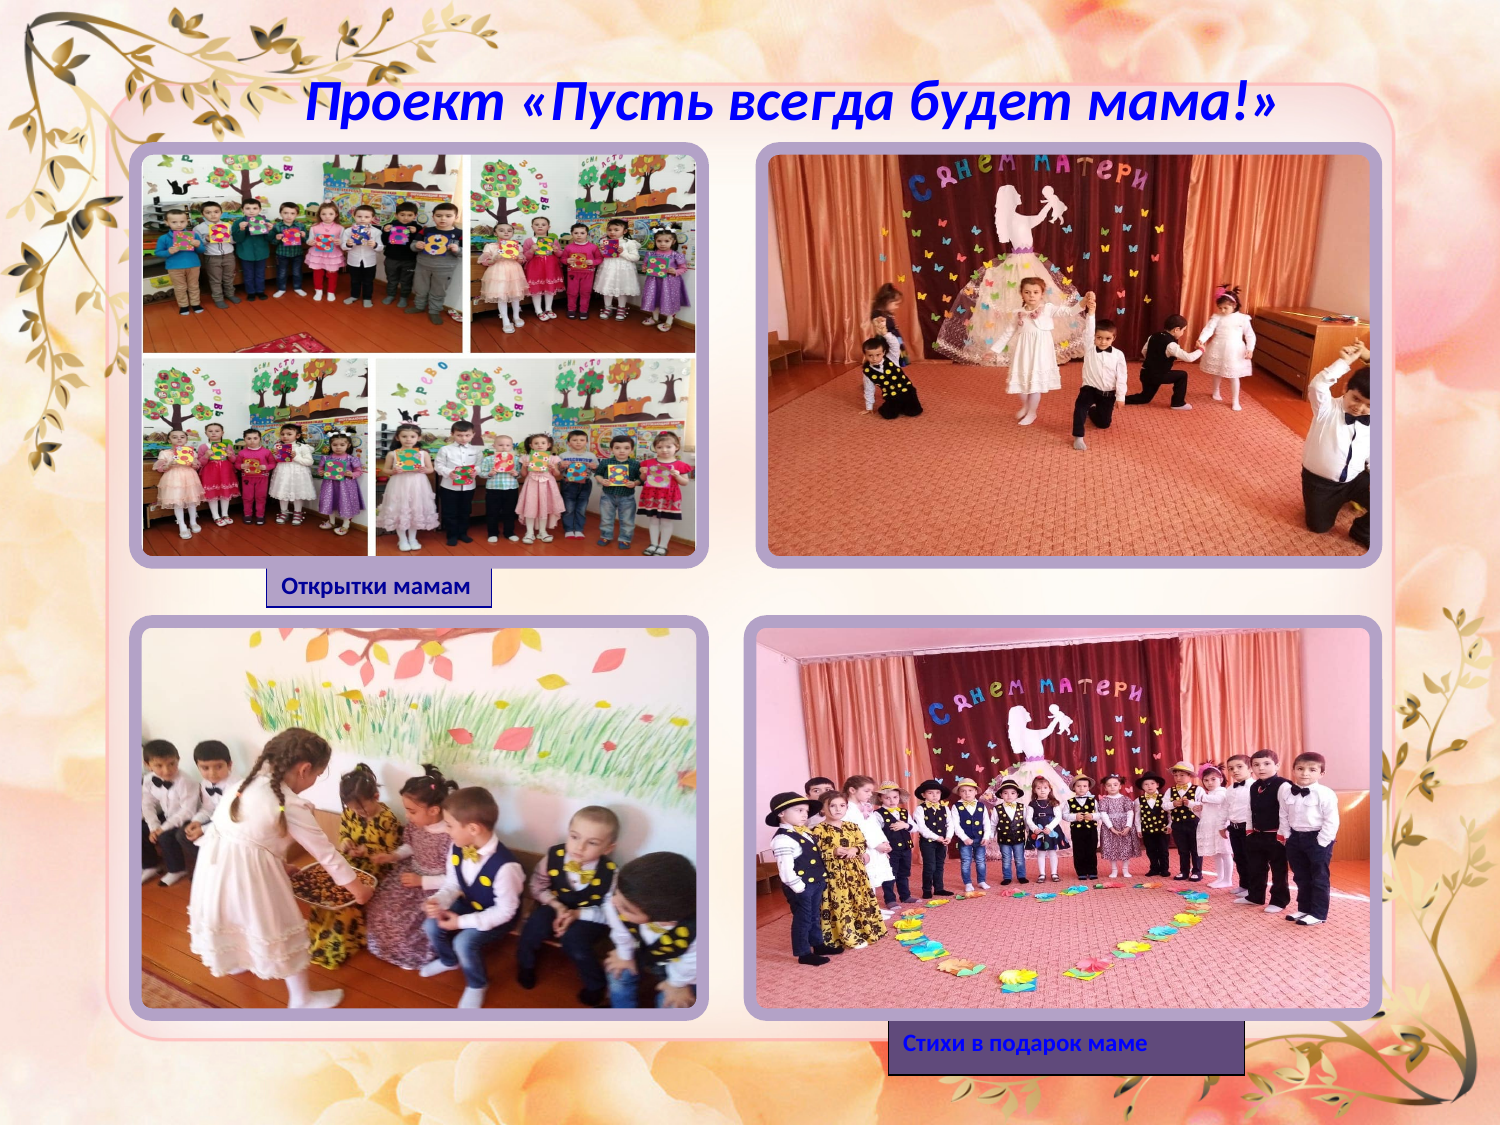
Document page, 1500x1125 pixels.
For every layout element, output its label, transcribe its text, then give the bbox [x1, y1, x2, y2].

text_box Открытки мамам [266, 571, 492, 608]
picture [0, 0, 1500, 1125]
text_box Стихи в подарок маме [888, 1023, 1245, 1075]
text_box Проект «Пусть всегда будет мама!» [289, 54, 1302, 145]
